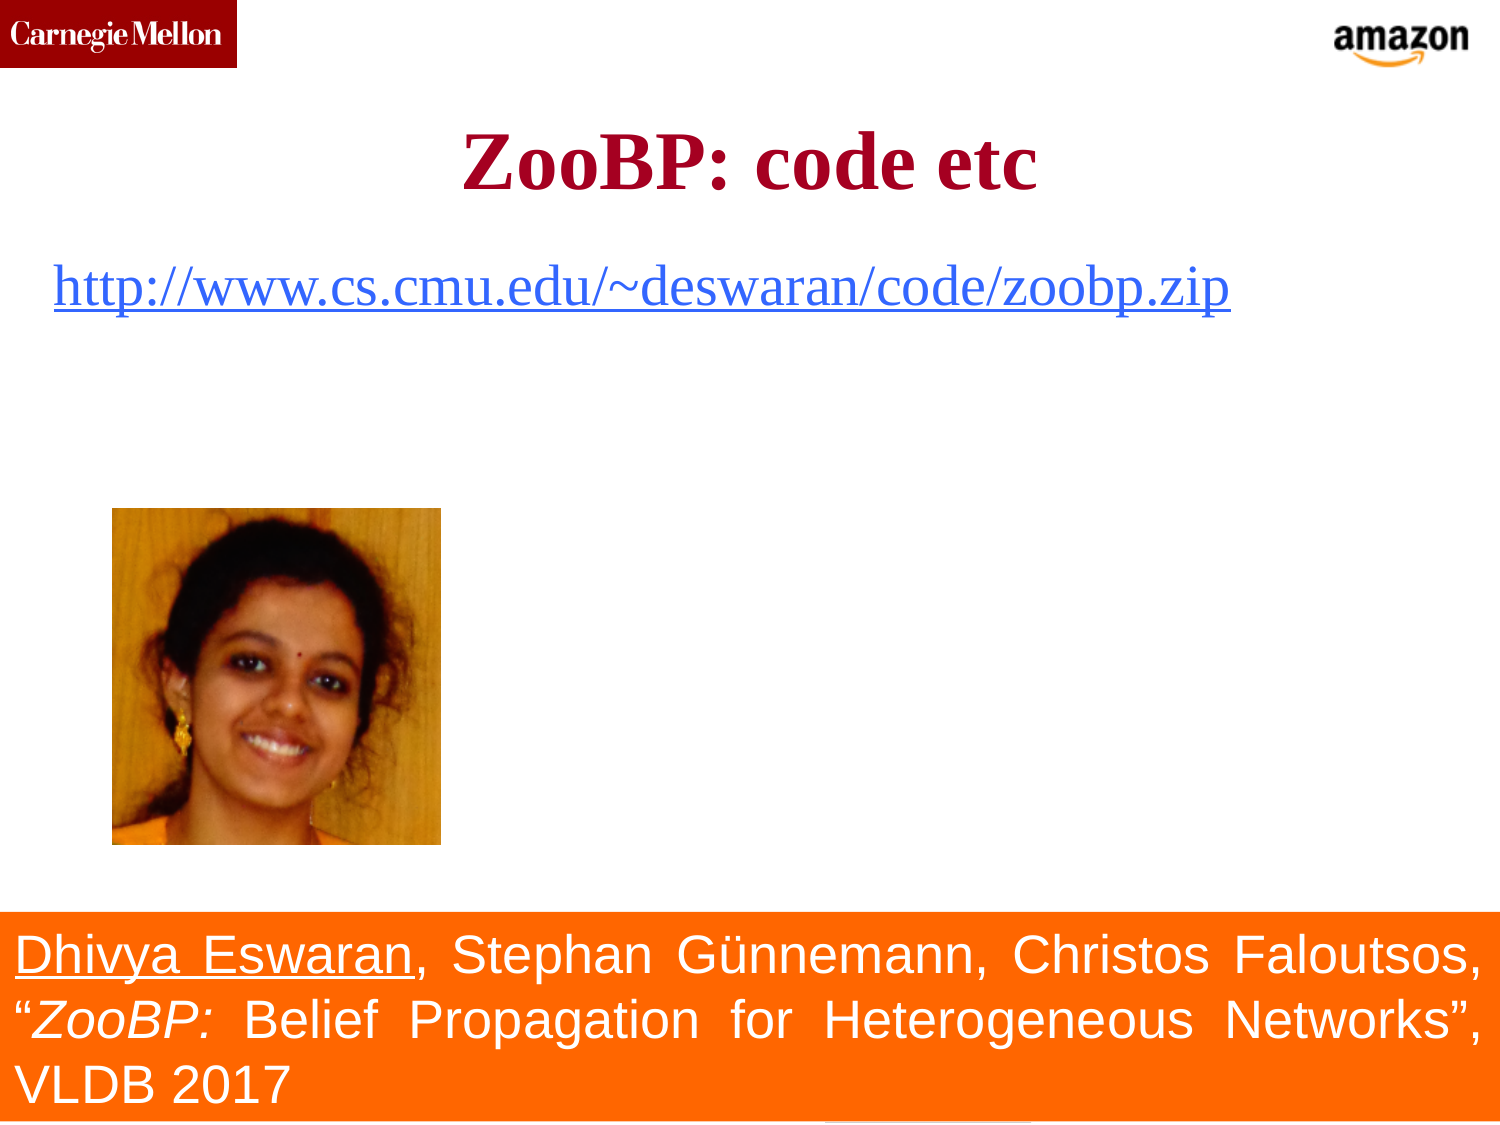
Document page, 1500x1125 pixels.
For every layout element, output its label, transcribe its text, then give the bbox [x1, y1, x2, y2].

title ZooBP: code etc [112, 99, 1388, 213]
list http://www.cs.cmu.edu/~deswaran/code/zoobp.zip [38, 239, 1500, 381]
picture [0, 0, 237, 68]
picture [1322, 4, 1484, 88]
picture [112, 508, 441, 845]
text_box Dhivya Eswaran, Stephan Günnemann, Christos Faloutsos, “ZooBP: Belief Propagation for Heterogeneous Networks”, VLDB 2017 [0, 911, 1500, 1122]
